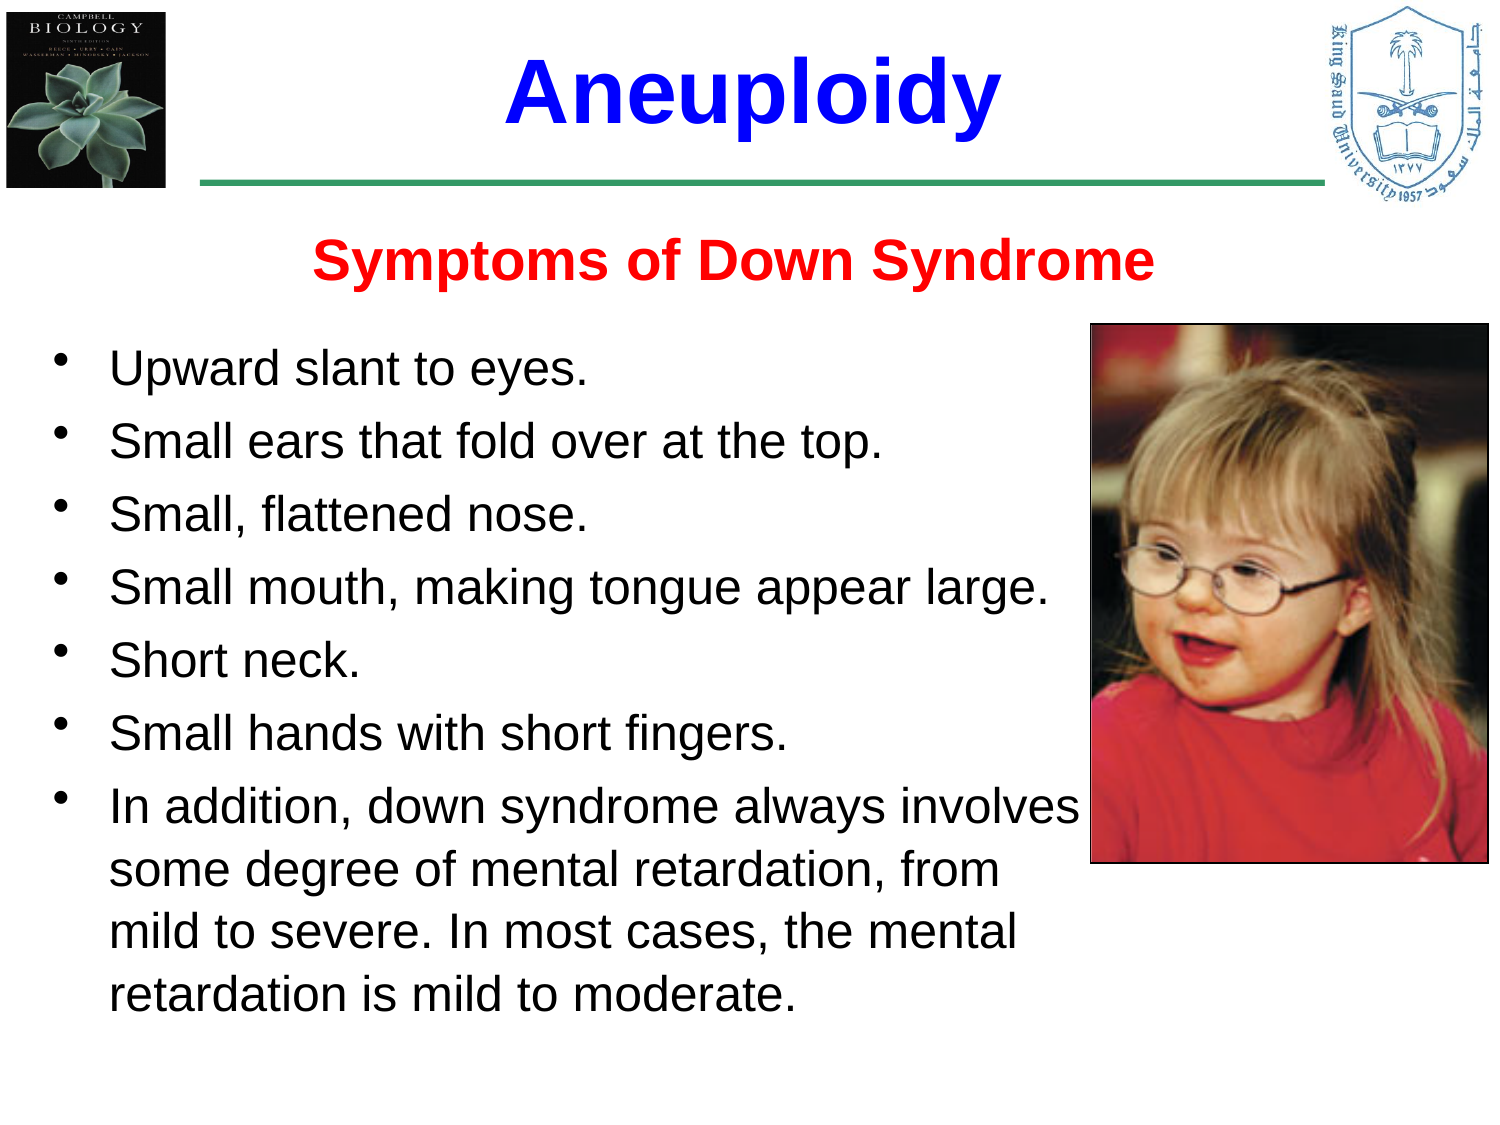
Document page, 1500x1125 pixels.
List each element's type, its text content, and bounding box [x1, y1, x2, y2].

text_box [5, 0, 1488, 209]
title Symptoms of Down Syndrome [59, 216, 1410, 300]
list Upward slant to eyes. Small ears that fold over at the top. Small, flattened nose. Small mouth, making tongue appear large. Short neck. Small hands with short fingers. In addition, down syndrome always involves some degree of mental retardation, from mild to severe. In most cases, the mental retardation is mild to moderate. [37, 324, 1113, 1063]
picture [1091, 324, 1488, 863]
